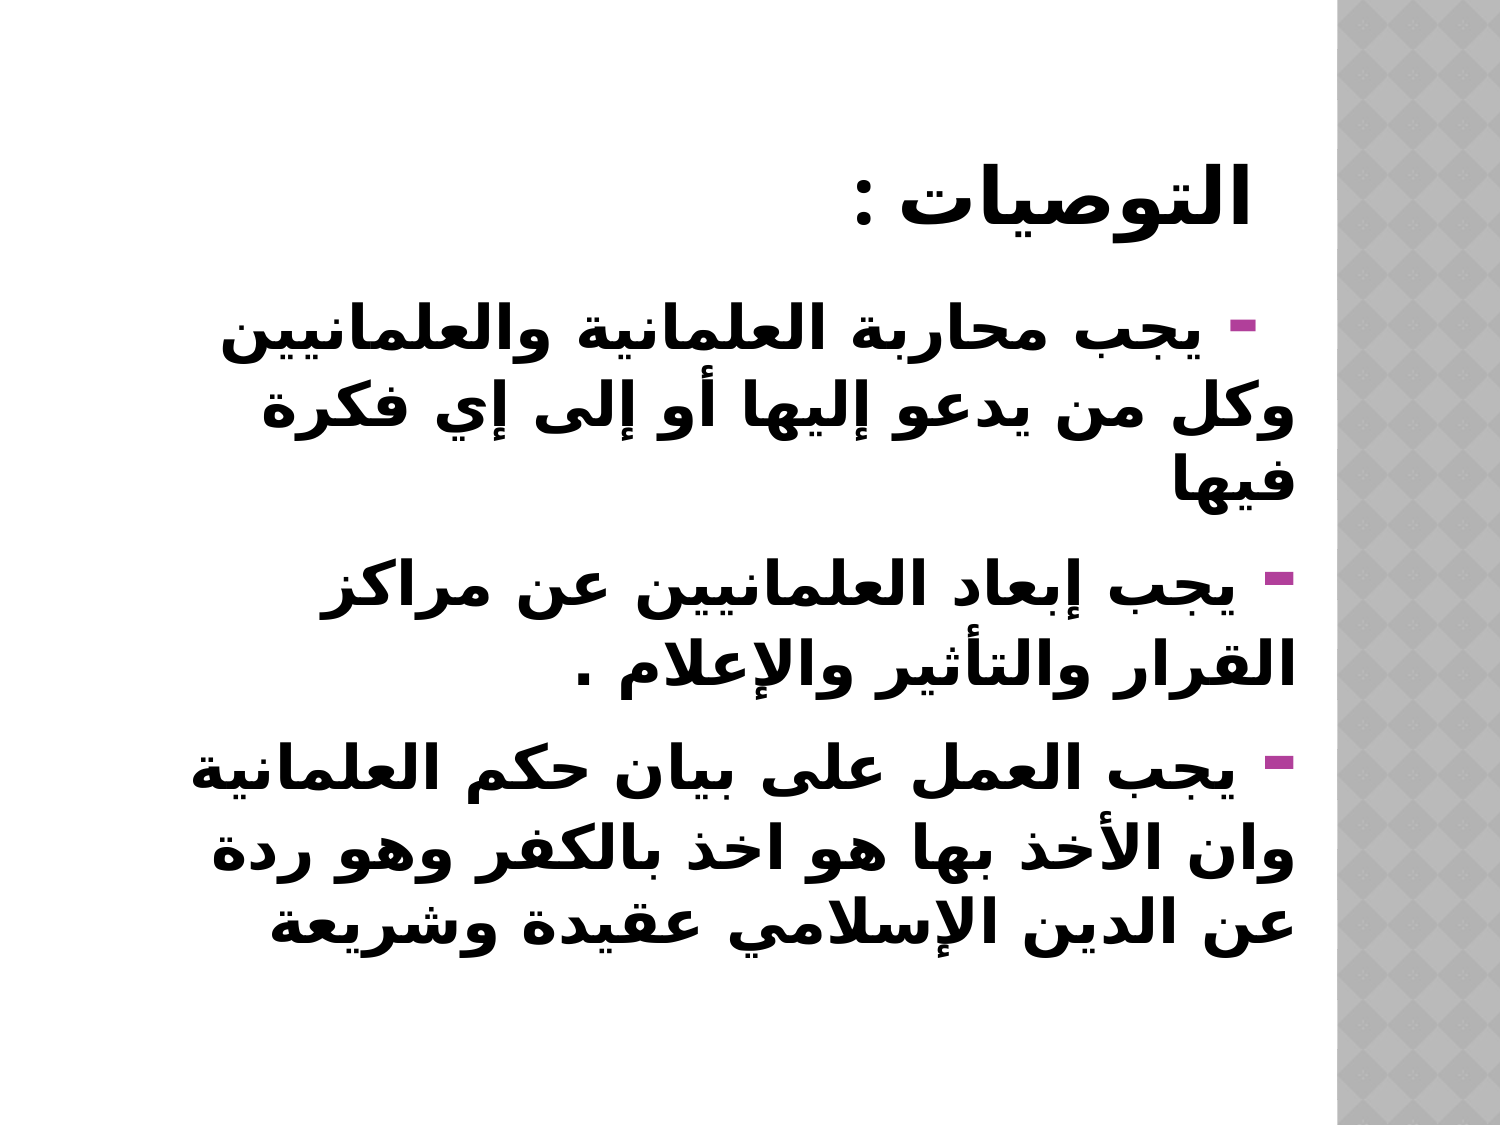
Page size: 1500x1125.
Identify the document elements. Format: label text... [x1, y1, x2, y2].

title التوصيات : [75, 52, 1263, 240]
list - يجب محاربة العلمانية والعلمانيين وكل من يدعو إليها أو إلى إي فكرة فيها - يجب إبعاد العلمانيين عن مراكز القرار والتأثير والإعلام . - يجب العمل على بيان حكم العلمانية وان الأخذ بها هو اخذ بالكفر وهو ردة عن الدين الإسلامي عقيدة وشريعة [117, 175, 1383, 971]
